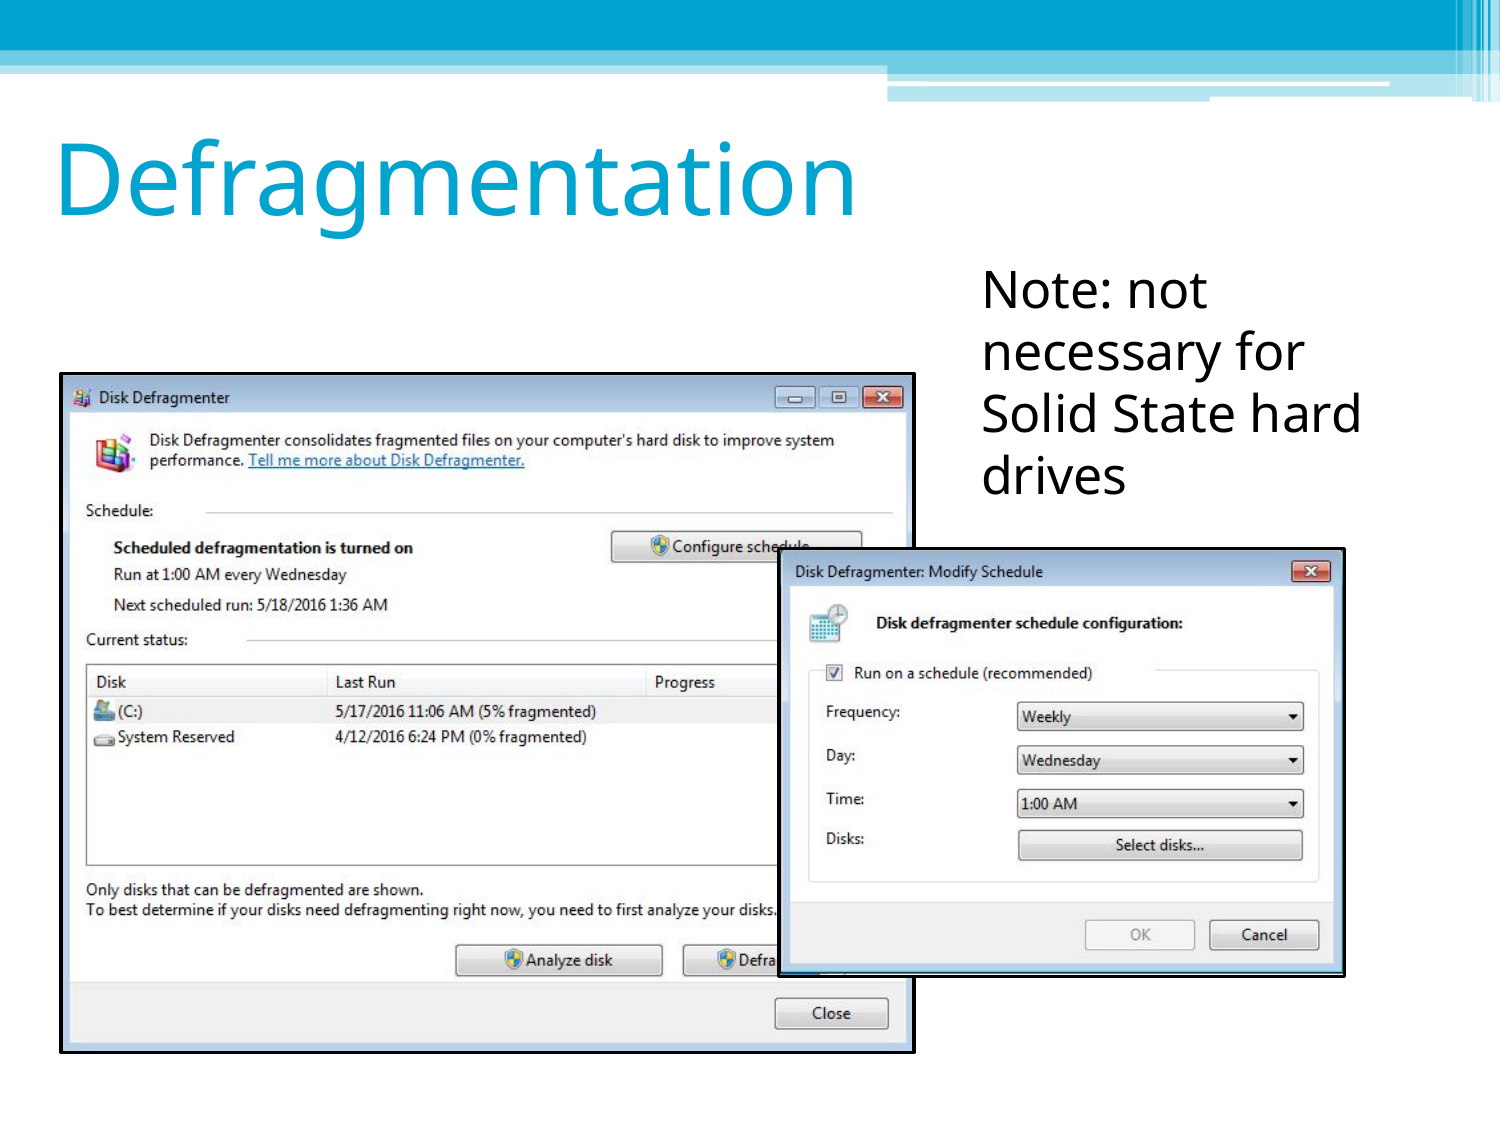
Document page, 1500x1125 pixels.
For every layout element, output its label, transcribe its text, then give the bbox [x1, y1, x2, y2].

list Note: not necessary for Solid State hard drives [966, 248, 1438, 513]
title Defragmentation [37, 87, 1388, 263]
picture [62, 374, 1344, 1051]
